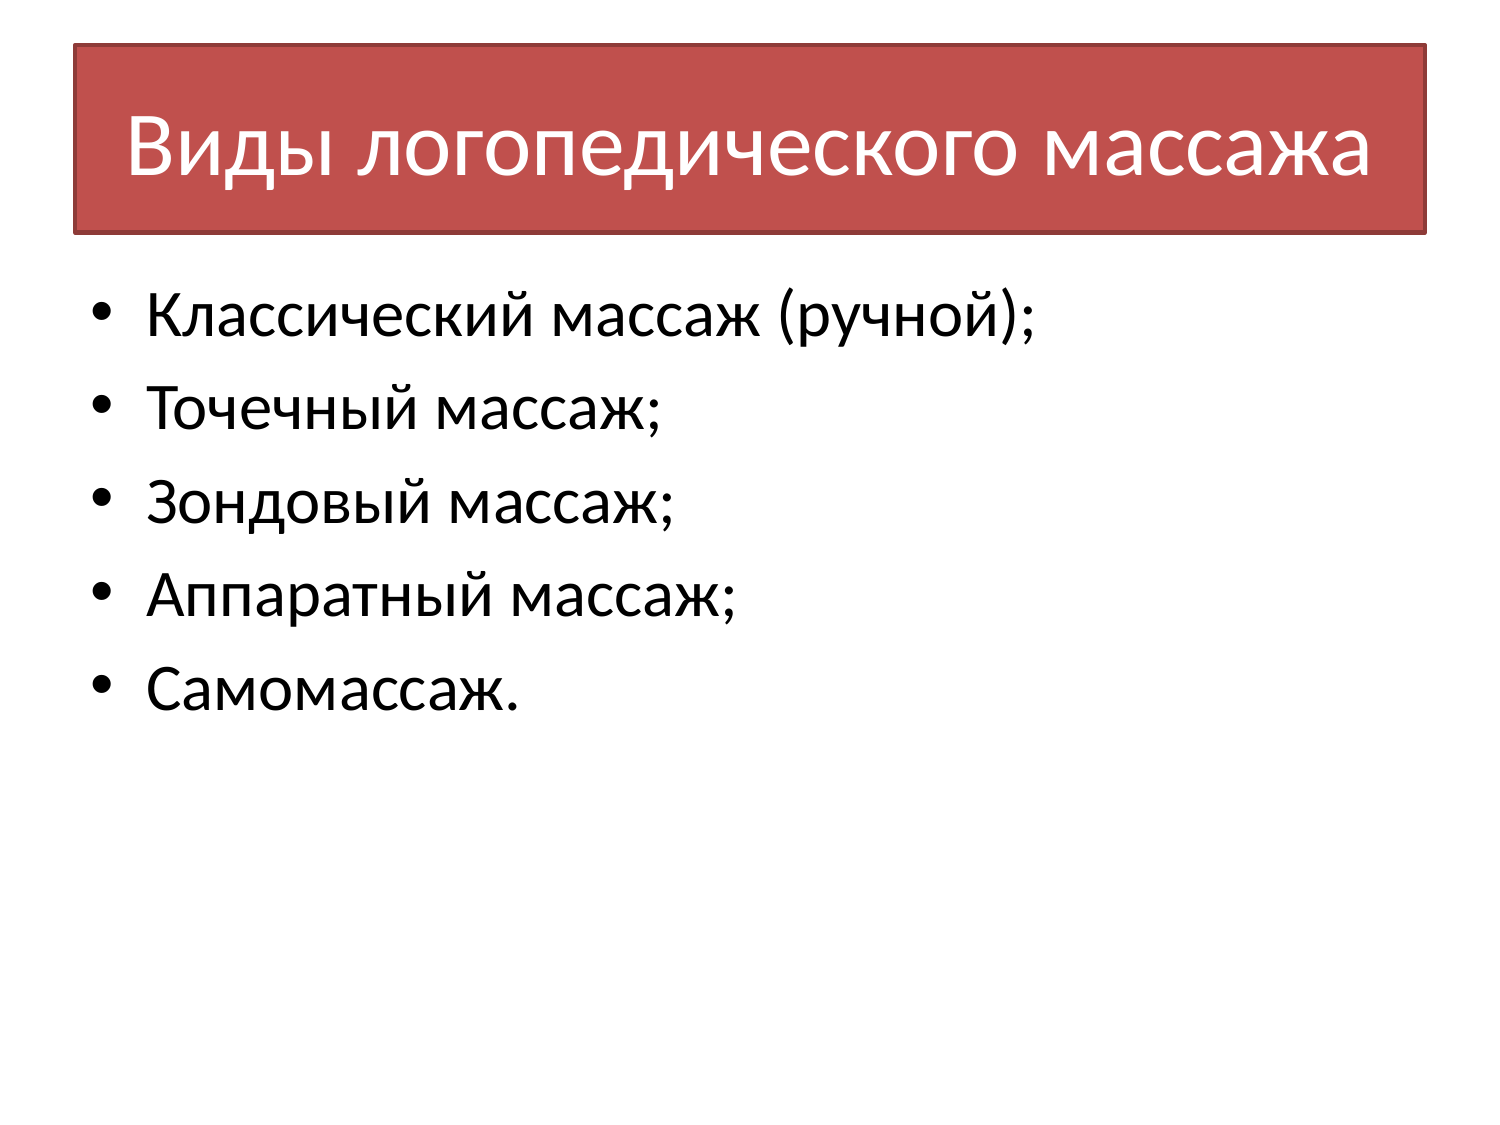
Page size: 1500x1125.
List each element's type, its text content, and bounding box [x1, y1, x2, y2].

title Виды логопедического массажа [73, 43, 1427, 235]
list Классический массаж (ручной); Точечный массаж; Зондовый массаж; Аппаратный массаж; Самомассаж. [75, 262, 1425, 1005]
